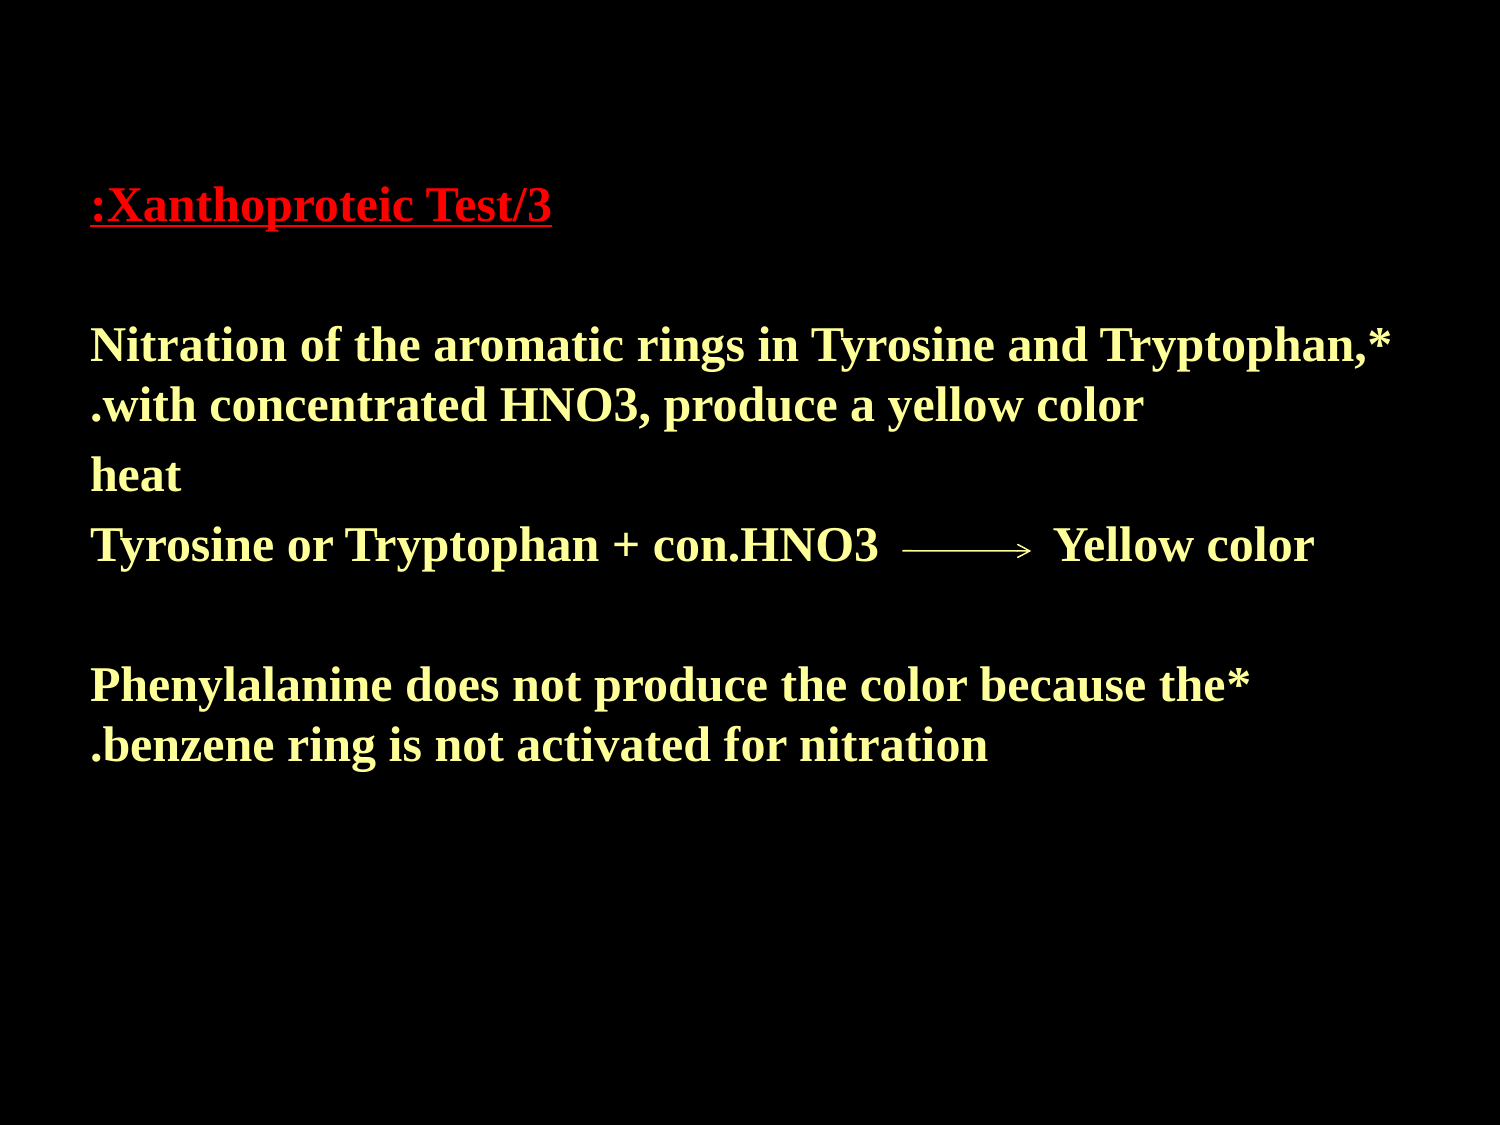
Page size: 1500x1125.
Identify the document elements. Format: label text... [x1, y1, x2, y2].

list 3/Xanthoproteic Test: *Nitration of the aromatic rings in Tyrosine and Tryptophan, with concentrated HNO3, produce a yellow color. heat Tyrosine or Tryptophan + con.HNO3 Yellow color *Phenylalanine does not produce the color because the benzene ring is not activated for nitration. [75, 164, 1425, 1005]
